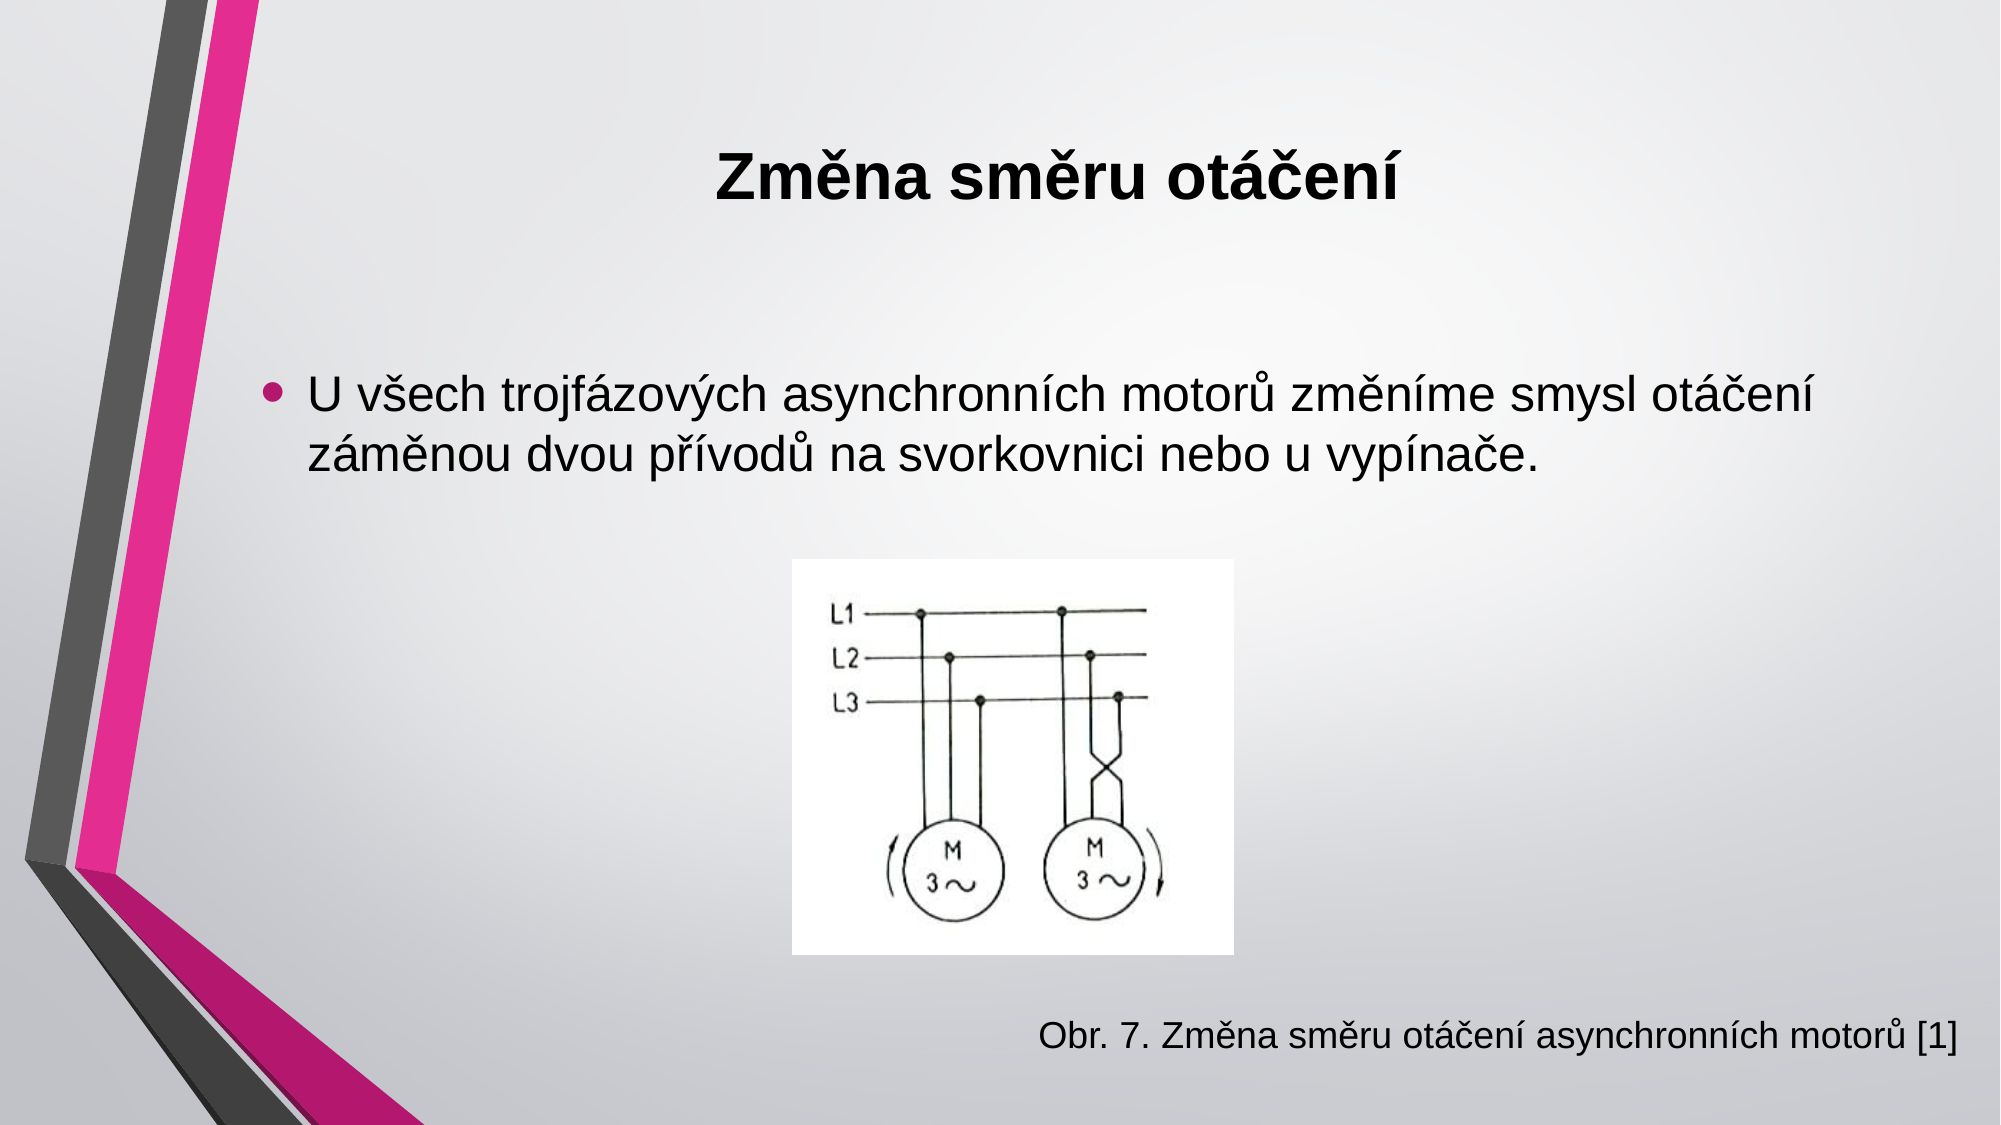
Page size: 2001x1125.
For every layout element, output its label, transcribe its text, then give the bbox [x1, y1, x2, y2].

text_box Obr. 7. Změna směru otáčení asynchronních motorů [1] [1023, 1003, 1974, 1064]
title Změna směru otáčení [245, 113, 1889, 283]
list U všech trojfázových asynchronních motorů změníme smysl otáčení záměnou dvou přívodů na svorkovnici nebo u vypínače. [245, 283, 1889, 560]
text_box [792, 559, 1235, 956]
